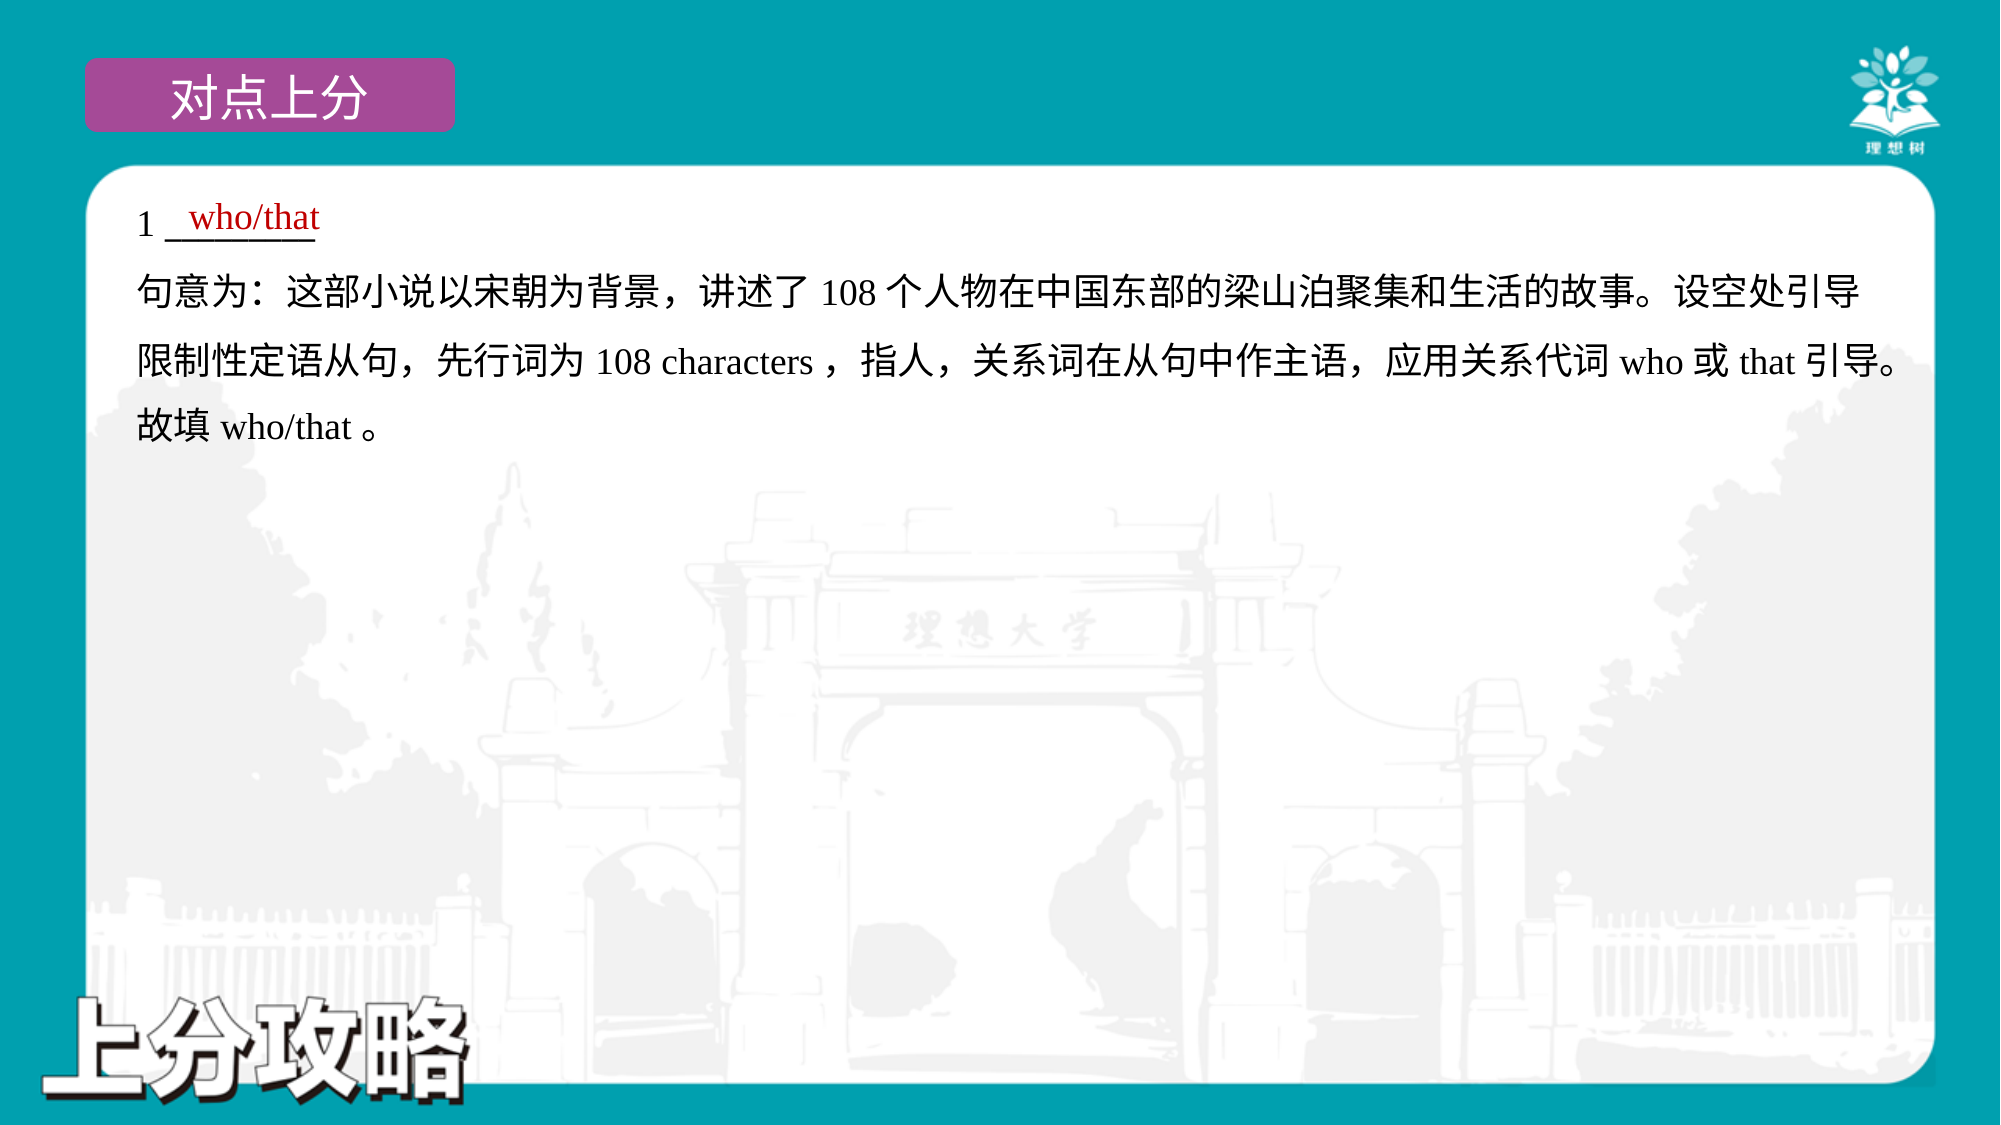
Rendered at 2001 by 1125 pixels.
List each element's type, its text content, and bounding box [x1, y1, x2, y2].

text_box 1 _________ [136, 176, 1865, 237]
picture [0, 0, 2000, 1125]
text_box 句意为：这部小说以宋朝为背景，讲述了108个人物在中国东部的梁山泊聚集和生活的故事。设空处引导 限制性定语从句，先行词为108 characters，指人，关系词在从句中作主语，应用关系代词who或that引导。 故填who/that。 [136, 244, 1865, 441]
text_box who/that [174, 170, 334, 230]
